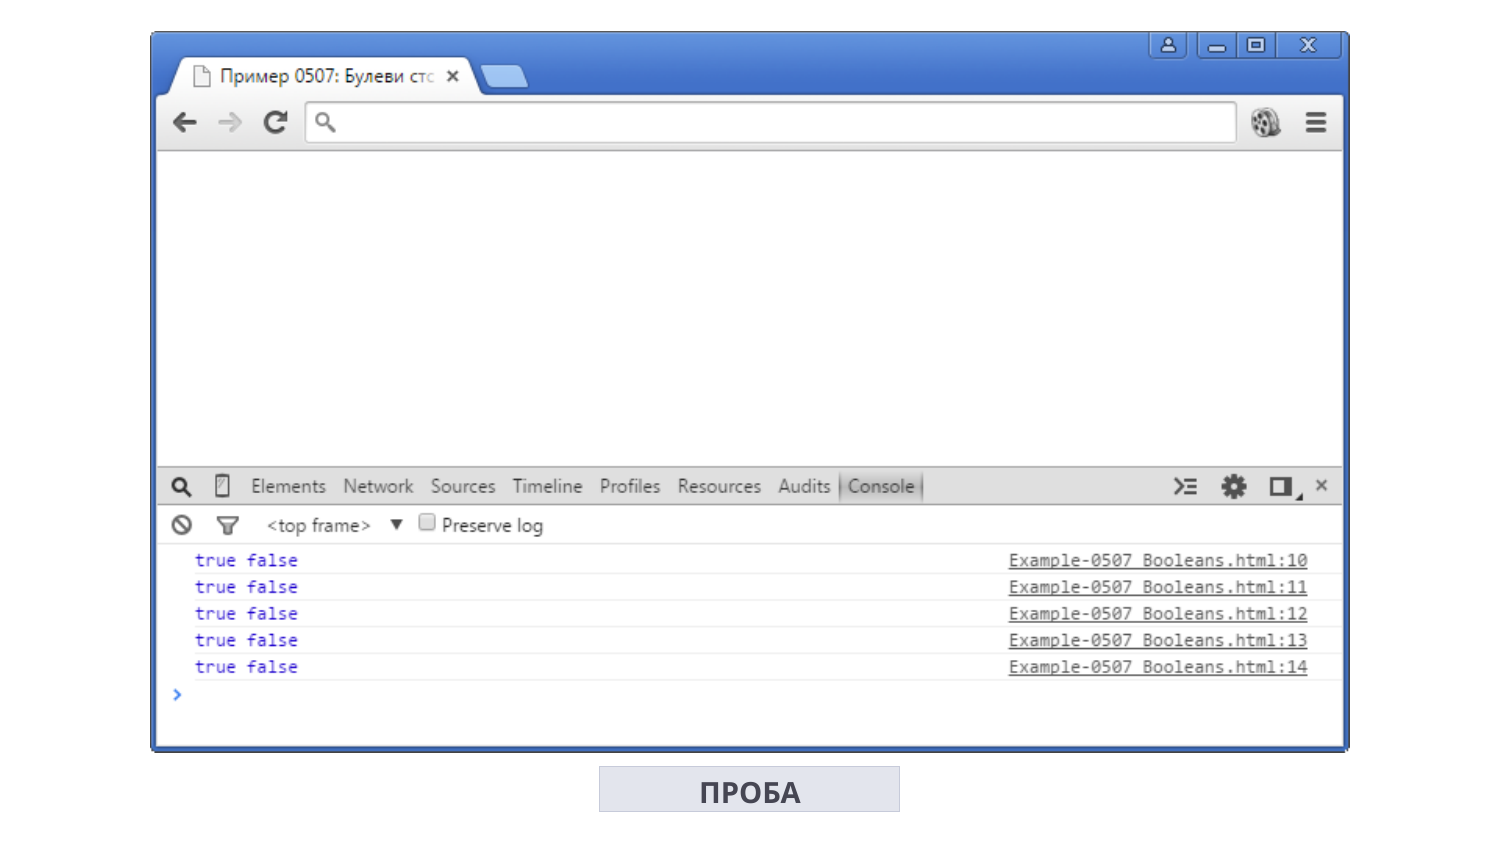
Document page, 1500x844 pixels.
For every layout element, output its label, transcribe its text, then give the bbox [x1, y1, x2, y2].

text_box ПРОБА [599, 766, 900, 812]
picture [149, 31, 1351, 753]
